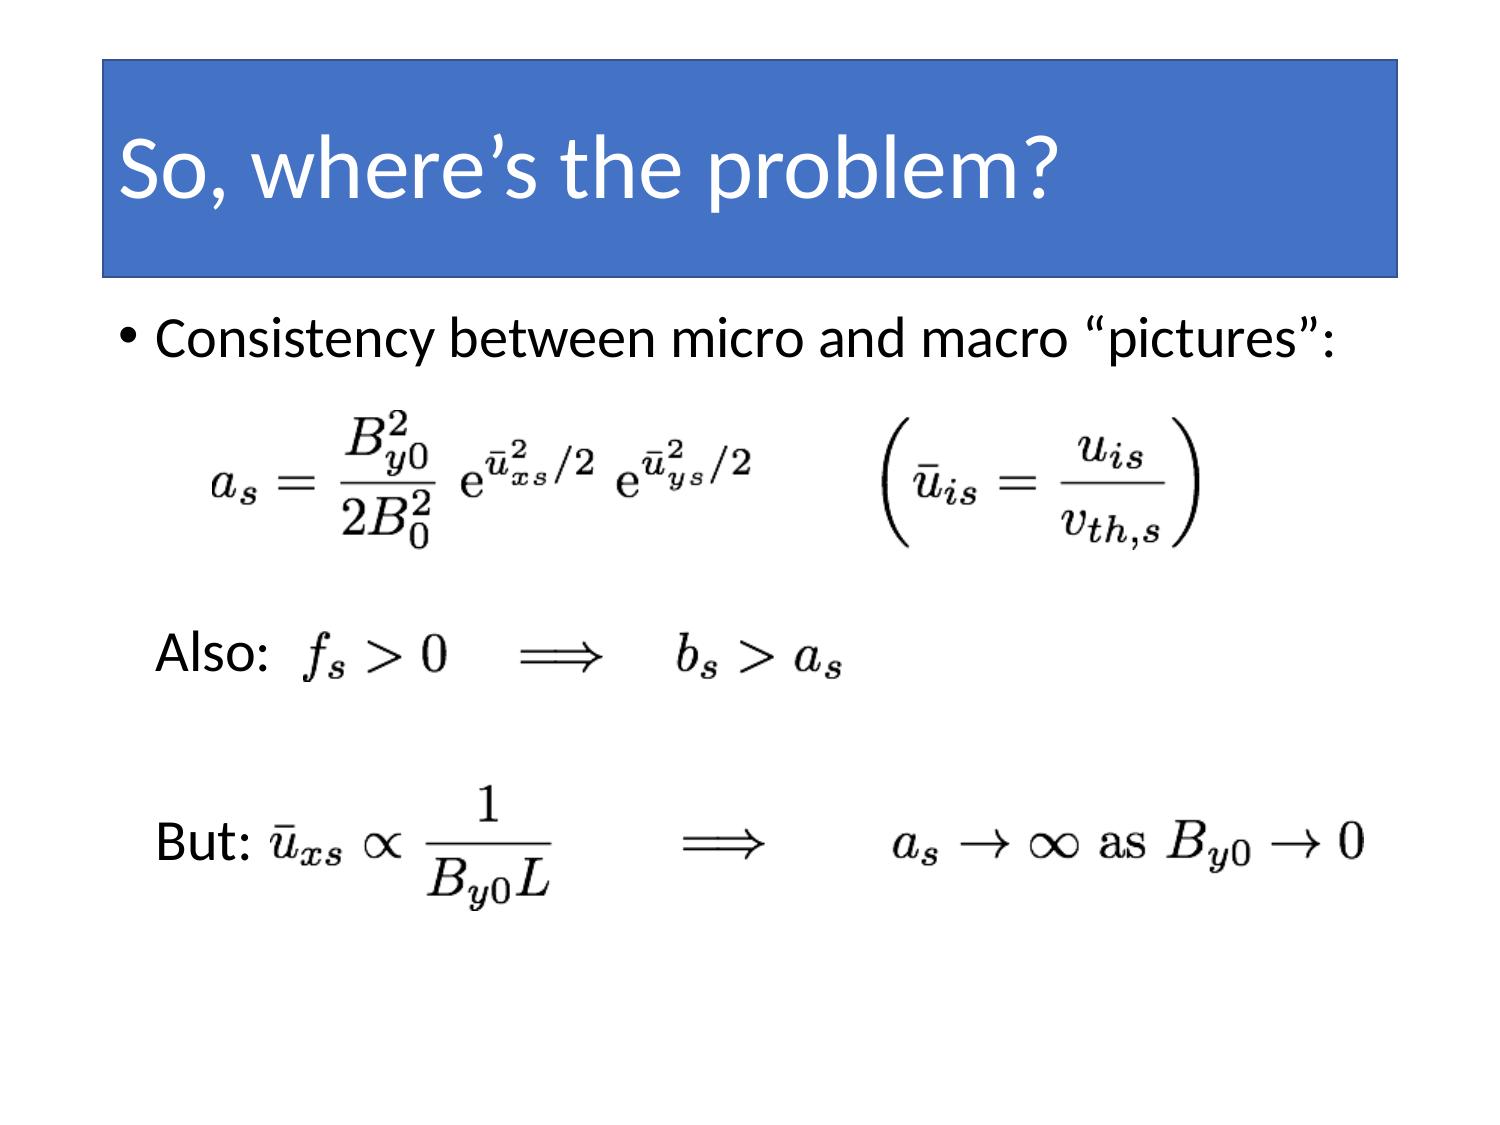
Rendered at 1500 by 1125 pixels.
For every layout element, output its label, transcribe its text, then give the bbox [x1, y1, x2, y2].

list Consistency between micro and macro “pictures”: Also: But: [103, 299, 1397, 1014]
picture [270, 784, 1364, 912]
picture [303, 630, 842, 683]
picture [212, 410, 1201, 550]
title So, where’s the problem? [102, 59, 1398, 278]
